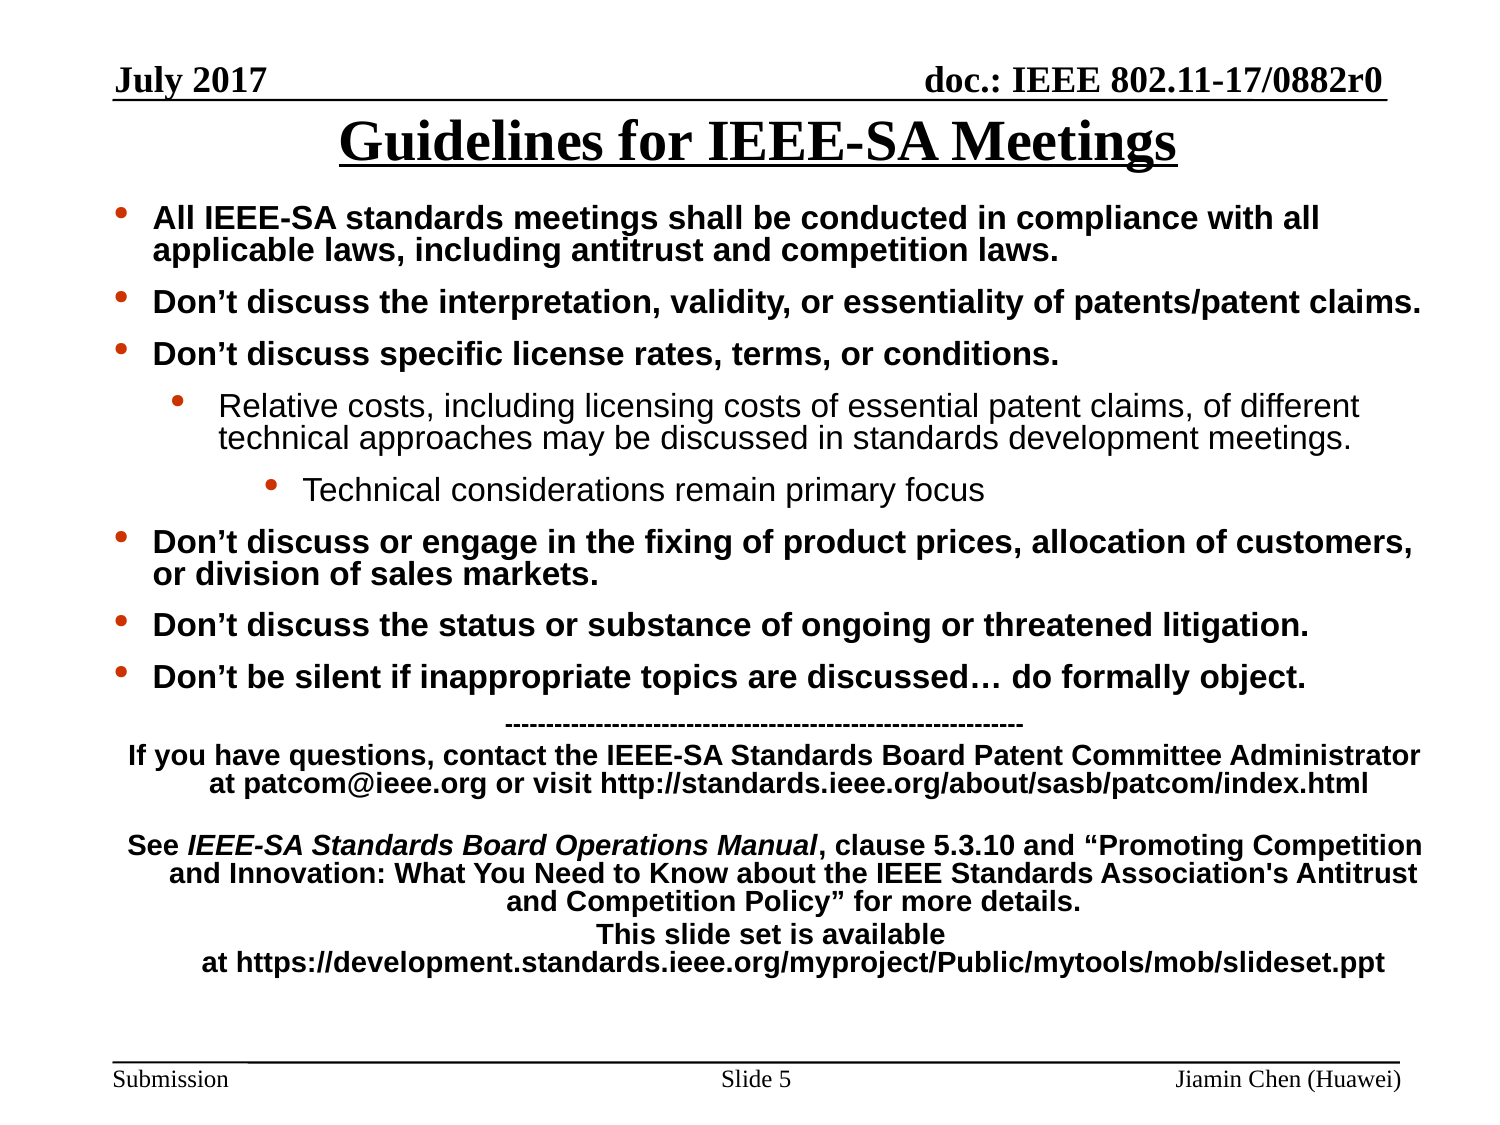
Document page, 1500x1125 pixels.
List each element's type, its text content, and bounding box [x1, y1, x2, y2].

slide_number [114, 54, 274, 101]
footer Jiamin Chen (Huawei) [1006, 1061, 1402, 1093]
text_box All IEEE-SA standards meetings shall be conducted in compliance with all applicable laws, including antitrust and competition laws. Don’t discuss the interpretation, validity, or essentiality of patents/patent claims. Don’t discuss specific license rates, terms, or conditions. Relative costs, including licensing costs of essential patent claims, of different technical approaches may be discussed in standards development meetings. Technical considerations remain primary focus Don’t discuss or engage in the fixing of product prices, allocation of customers, or division of sales markets. Don’t discuss the status or substance of ongoing or threatened litigation. Don’t be silent if inappropriate topics are discussed… do formally object. --------------------------------------------------------------- If you have questions, contact the IEEE-SA Standards Board Patent Committee Administrator at patcom@ieee.org or visit http://standards.ieee.org/about/sasb/patcom/index.html See IEEE-SA Standards Board Operations Manual, clause 5.3.10 and “Promoting Competition and Innovation: What You Need to Know about the IEEE Standards Association's Antitrust and Competition Policy” for more details. This slide set is available at https://development.standards.ieee.org/myproject/Public/mytools/mob/slideset.ppt [100, 172, 1451, 1047]
slide_number Slide 5 [712, 1061, 800, 1093]
title Guidelines for IEEE-SA Meetings [64, 101, 1453, 173]
